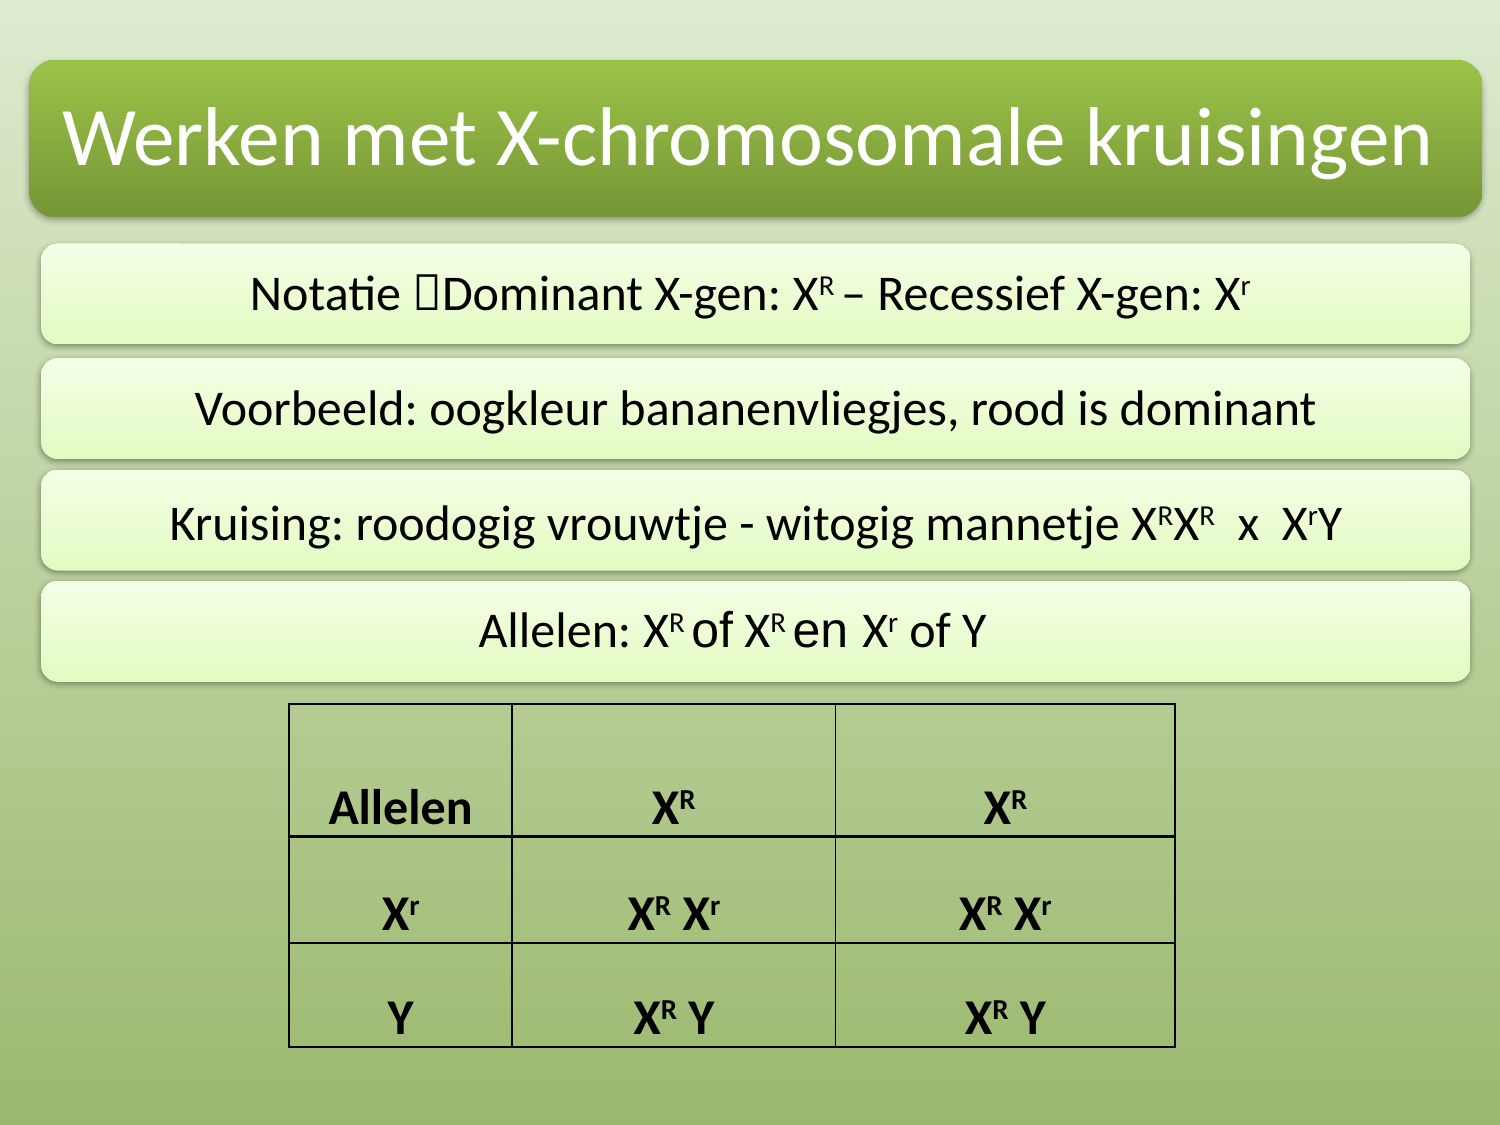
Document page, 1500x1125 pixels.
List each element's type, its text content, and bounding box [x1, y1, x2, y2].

table_cell XR Xr [836, 838, 1174, 942]
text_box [29, 44, 1483, 233]
table_cell XR Y [836, 944, 1174, 1046]
table_cell Xr [290, 838, 511, 942]
table_cell XR Xr [513, 838, 835, 942]
table_header XR [513, 705, 835, 835]
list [41, 243, 1471, 686]
table_header Allelen [290, 705, 511, 835]
table_header XR [836, 705, 1174, 835]
table_cell Y [290, 944, 511, 1046]
table_cell XR Y [513, 944, 835, 1046]
